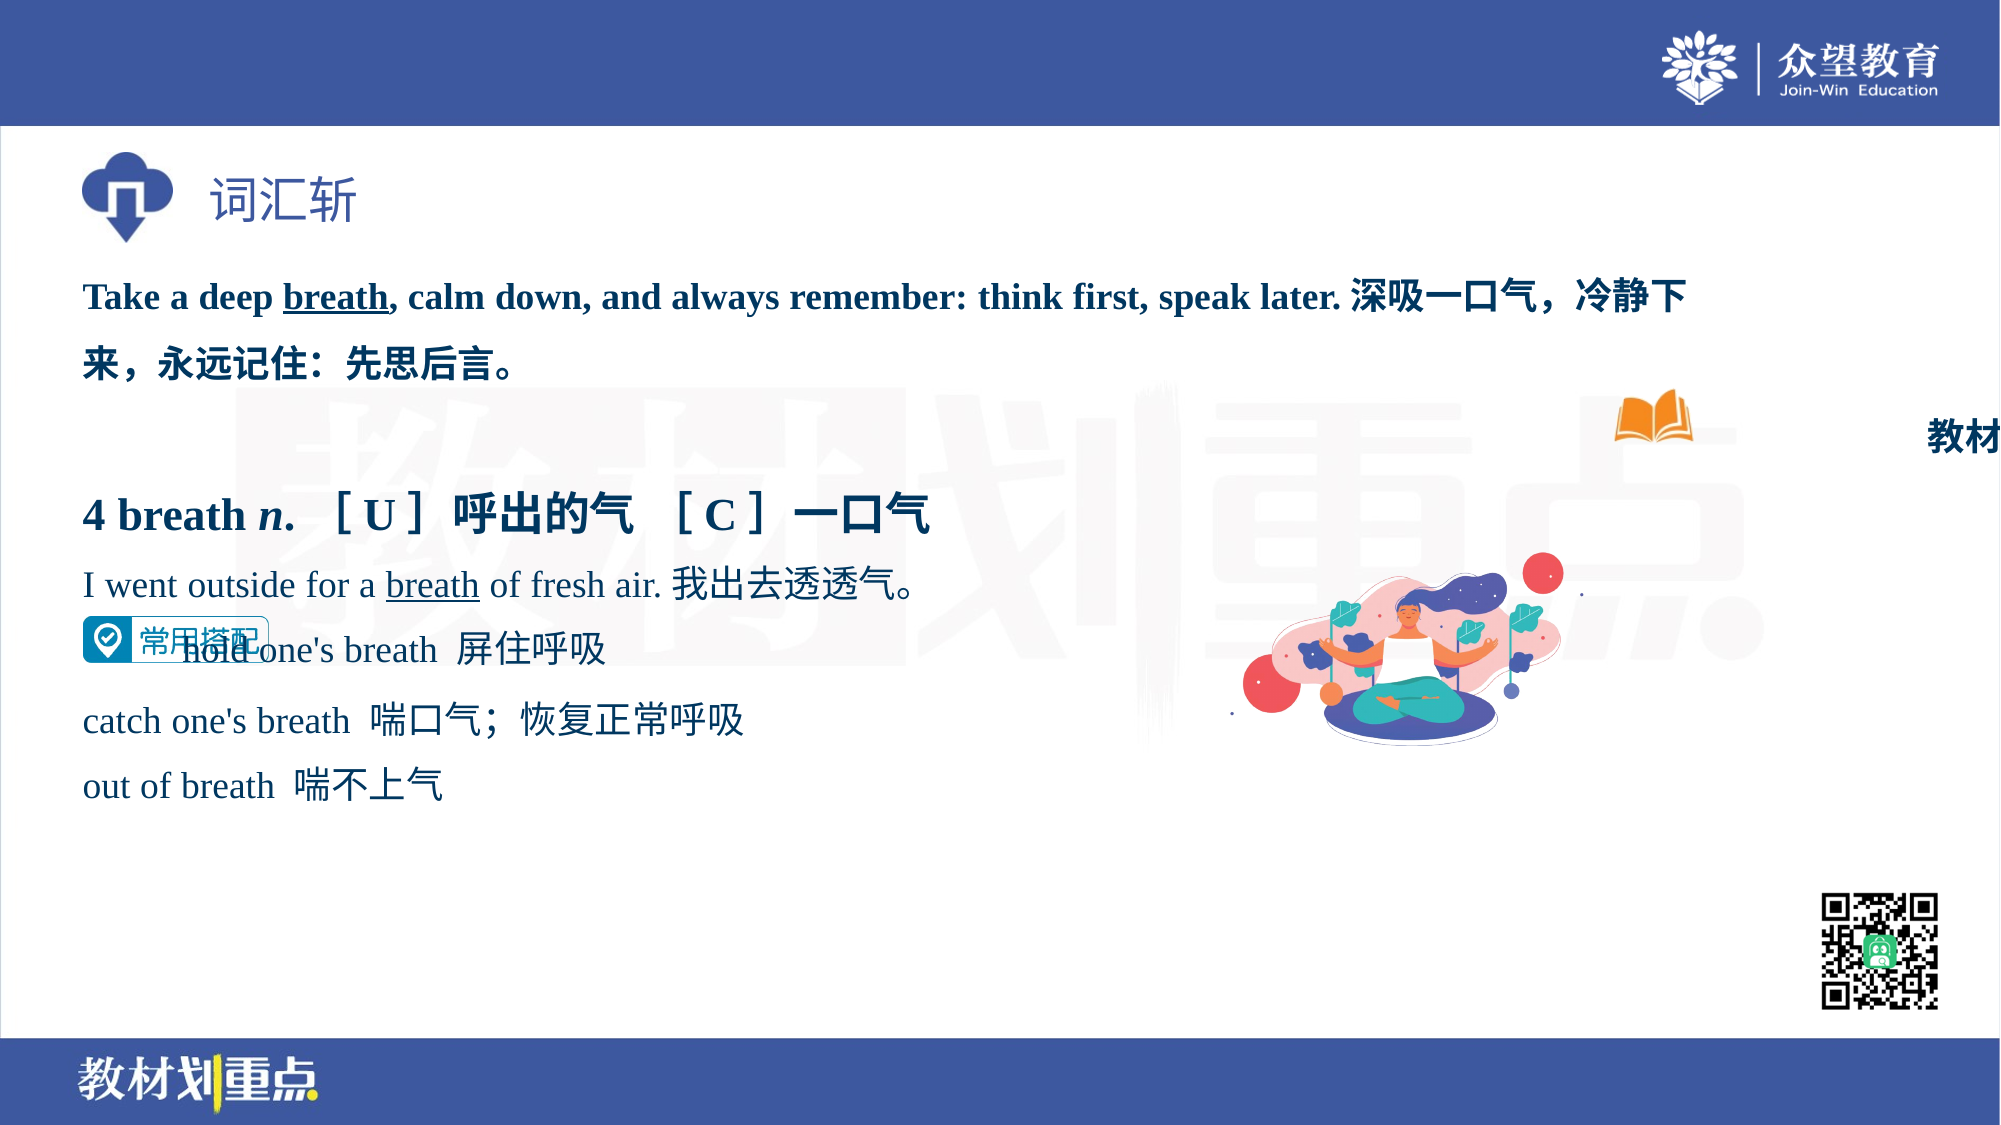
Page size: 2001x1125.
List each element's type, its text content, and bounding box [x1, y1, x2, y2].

text_box Take a deep breath, calm down, and always remember: think first, speak later.深吸一口气，冷静下 来，永远记住：先思后言。 教材P4 [82, 248, 1817, 451]
picture [0, 0, 2000, 1125]
text_box catch one's breath 喘口气；恢复正常呼吸 out of breath 喘不上气 [82, 672, 1440, 800]
text_box I went outside for a breath of fresh air.我出去透透气。 [82, 540, 1440, 598]
text_box hold one's breath 屏住呼吸 [82, 605, 1228, 663]
text_box 4 breath n.［U］呼出的气 ［C］一口气 [82, 457, 1817, 566]
